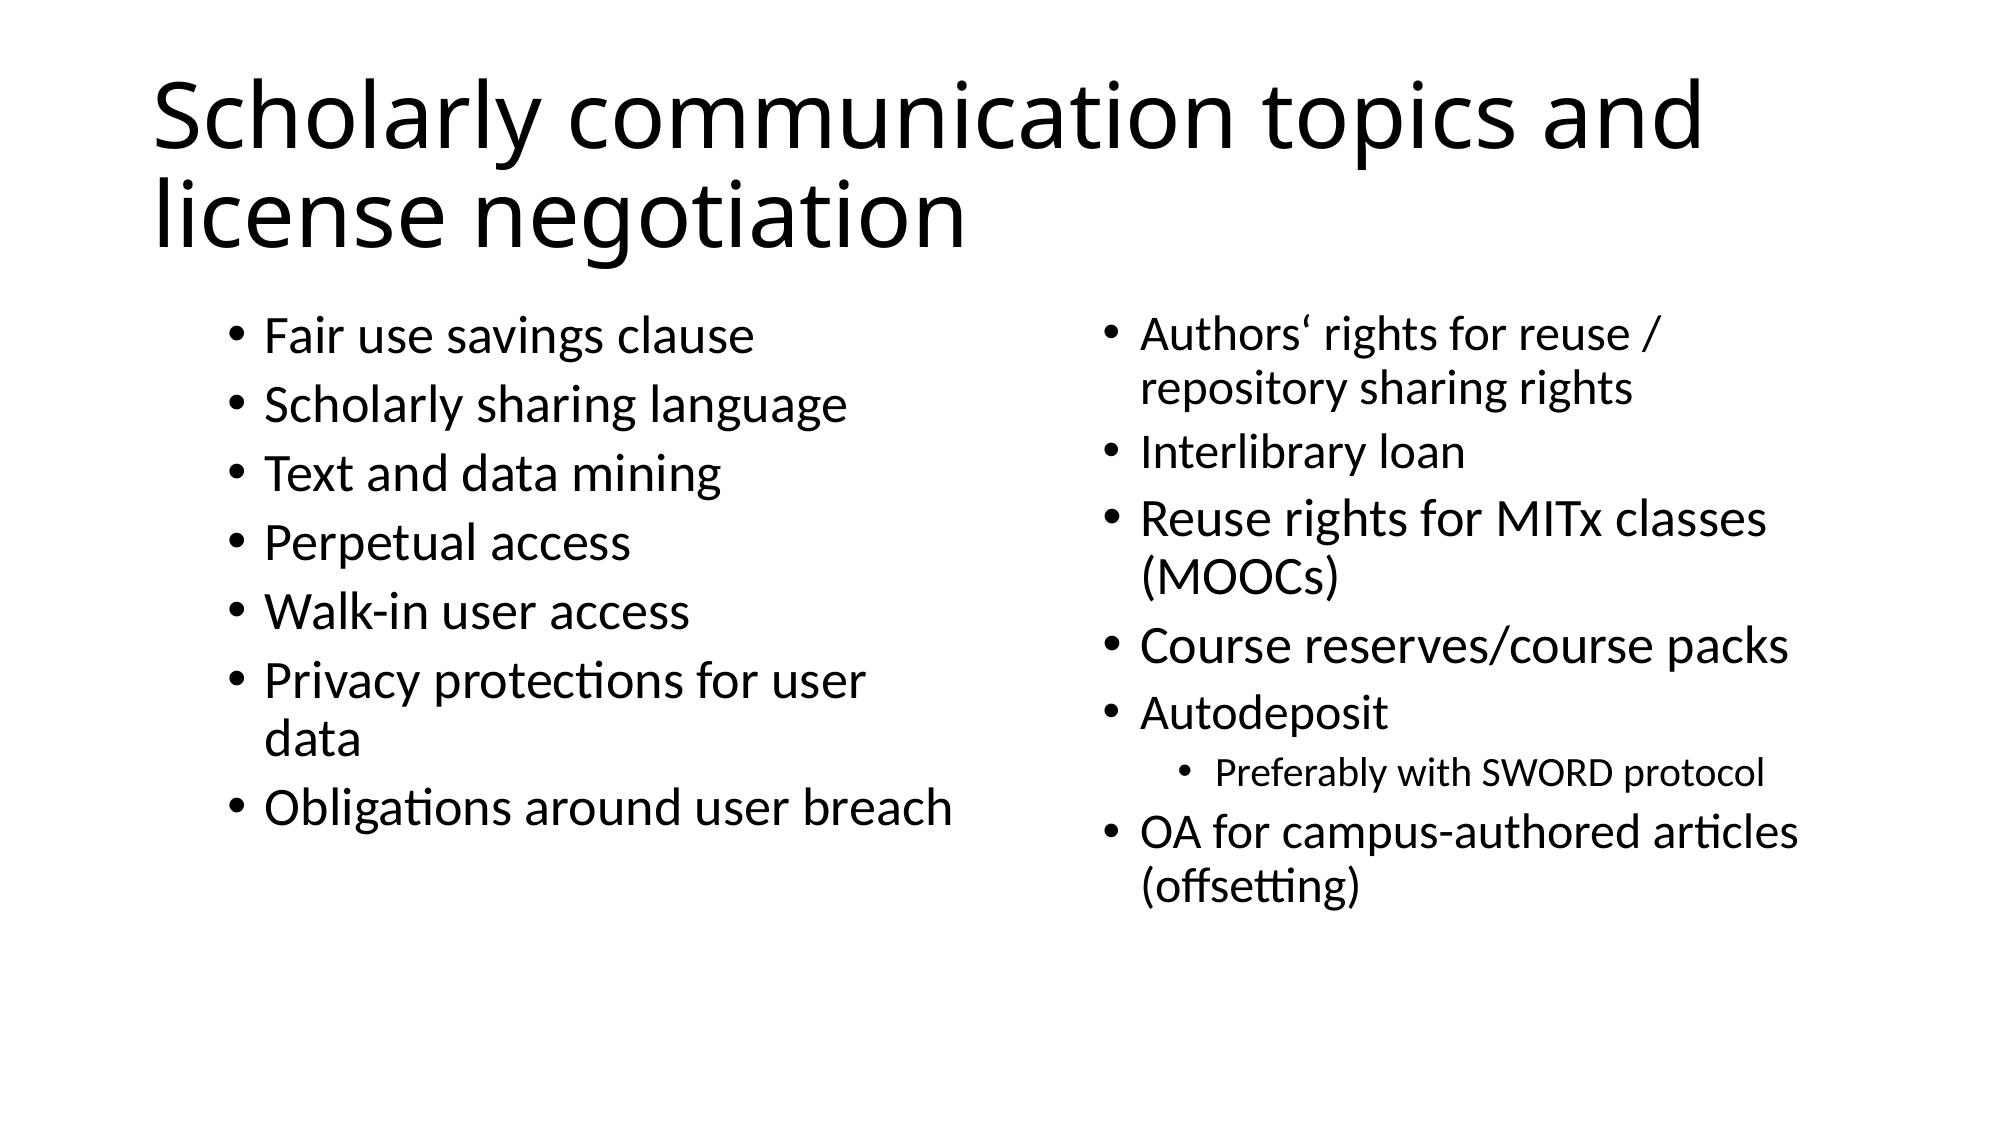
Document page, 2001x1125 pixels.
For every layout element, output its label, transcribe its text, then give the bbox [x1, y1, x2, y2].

list Authors‘ rights for reuse / repository sharing rights Interlibrary loan Reuse rights for MITx classes (MOOCs) Course reserves/course packs Autodeposit Preferably with SWORD protocol OA for campus-authored articles (offsetting) [1012, 299, 1863, 1014]
list Fair use savings clause Scholarly sharing language Text and data mining Perpetual access Walk-in user access Privacy protections for user data Obligations around user breach [137, 299, 988, 1014]
title Scholarly communication topics and license negotiation [137, 59, 1863, 278]
